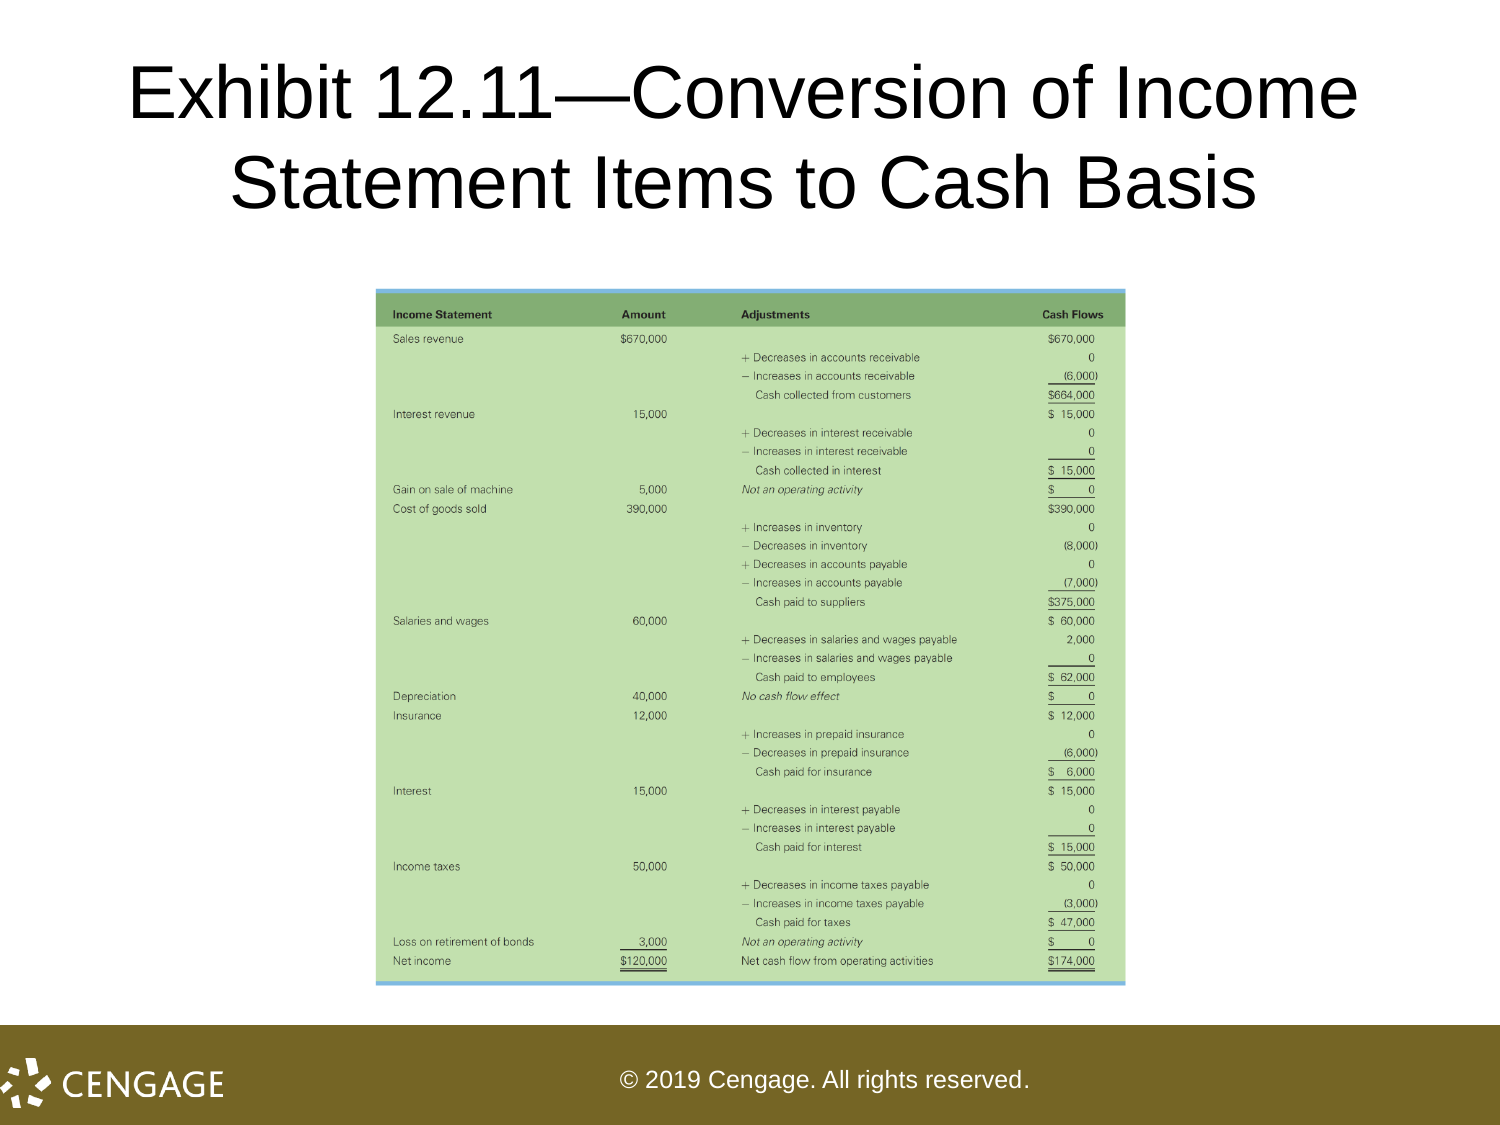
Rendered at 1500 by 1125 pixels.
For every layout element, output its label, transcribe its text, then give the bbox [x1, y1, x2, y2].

title Exhibit 12.11—Conversion of Income Statement Items to Cash Basis [19, 33, 1469, 233]
picture [0, 1058, 223, 1108]
picture [371, 286, 1128, 989]
